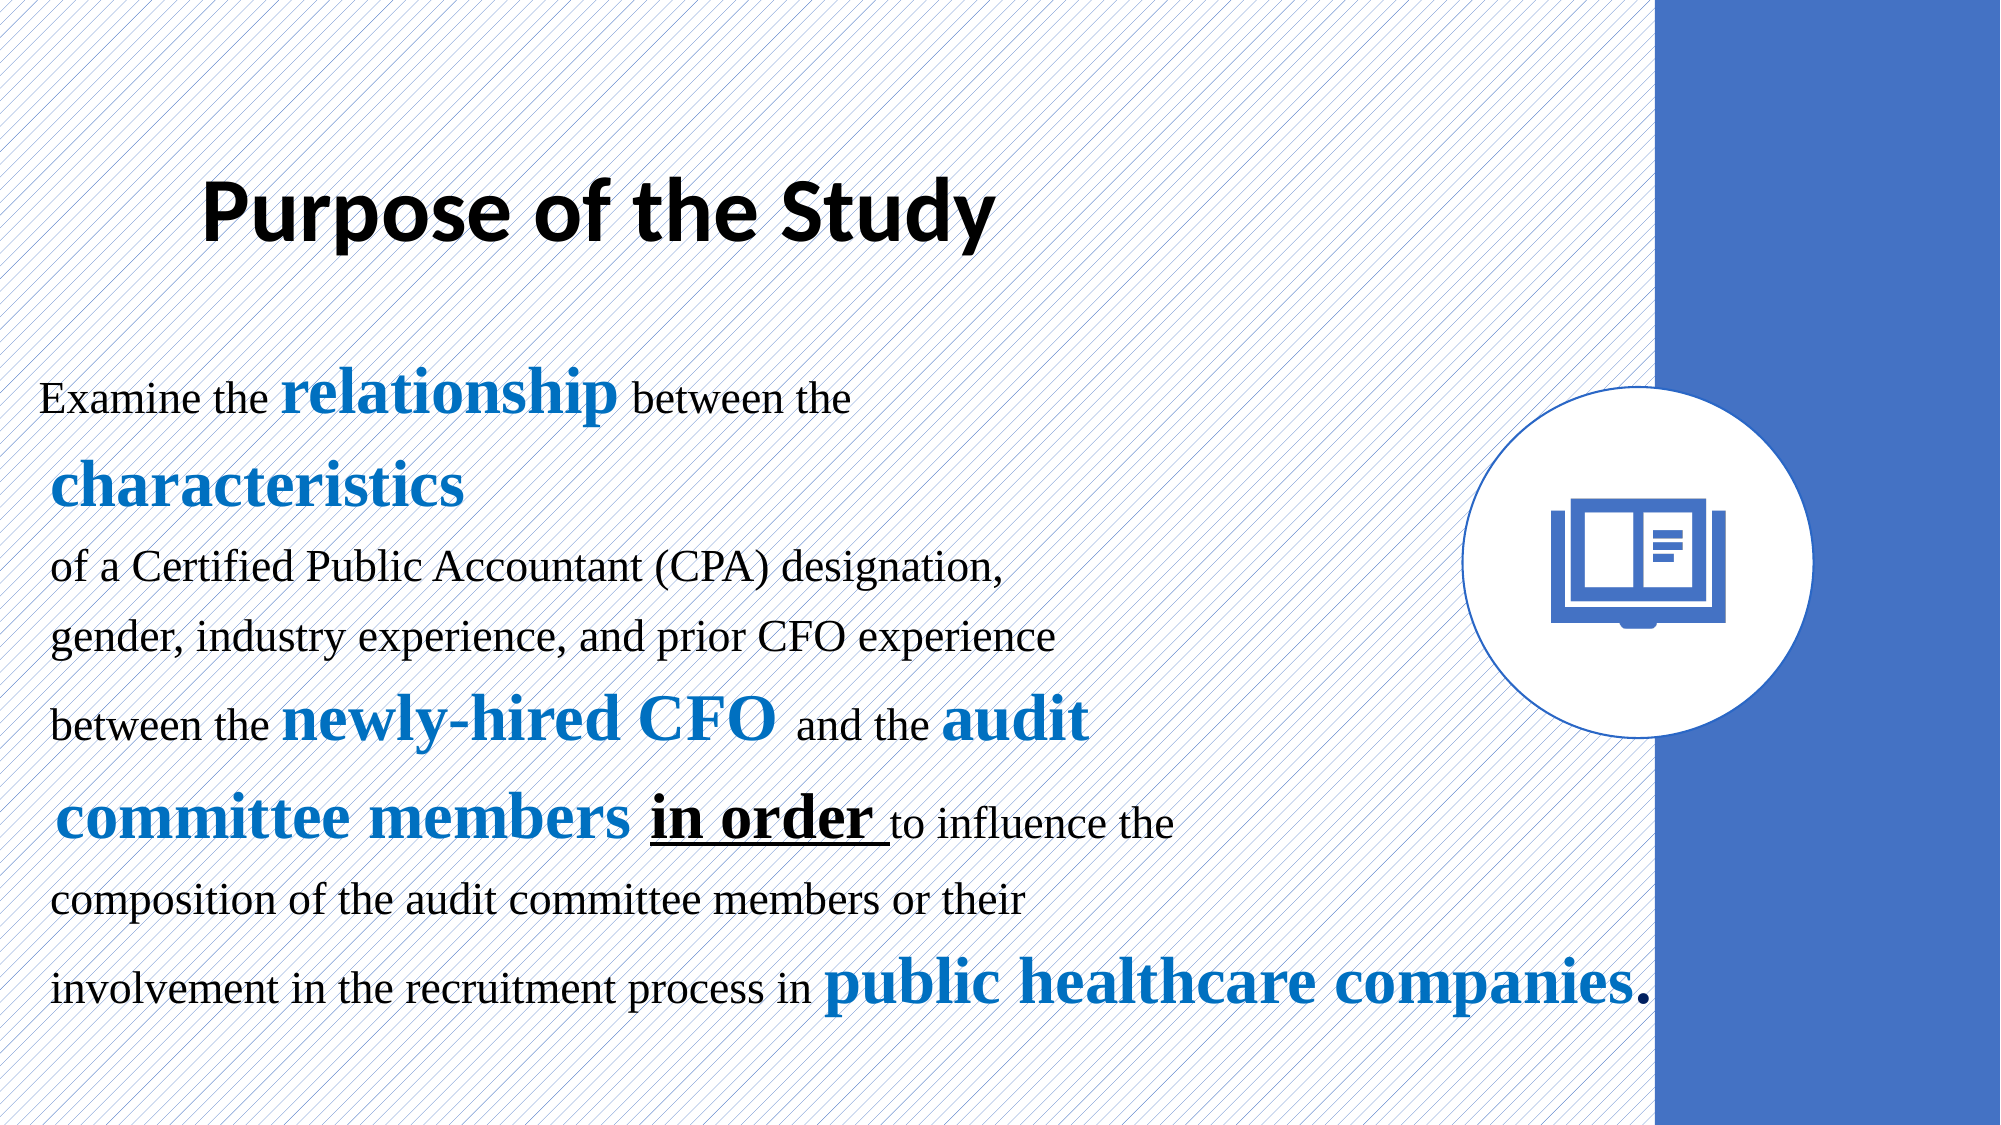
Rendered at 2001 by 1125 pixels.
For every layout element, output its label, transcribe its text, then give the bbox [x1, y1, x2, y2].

text_box [1694, 395, 1815, 730]
list Examine the relationship between the characteristics of a Certified Public Accountant (CPA) designation, gender, industry experience, and prior CFO experience between the newly-hired CFO and the audit committee members in order to influence the composition of the audit committee members or their involvement in the recruitment process in public healthcare companies. [23, 273, 1694, 1076]
title Purpose of the Study [186, 102, 1413, 273]
text_box [1654, 0, 2000, 1125]
picture [1544, 468, 1732, 657]
